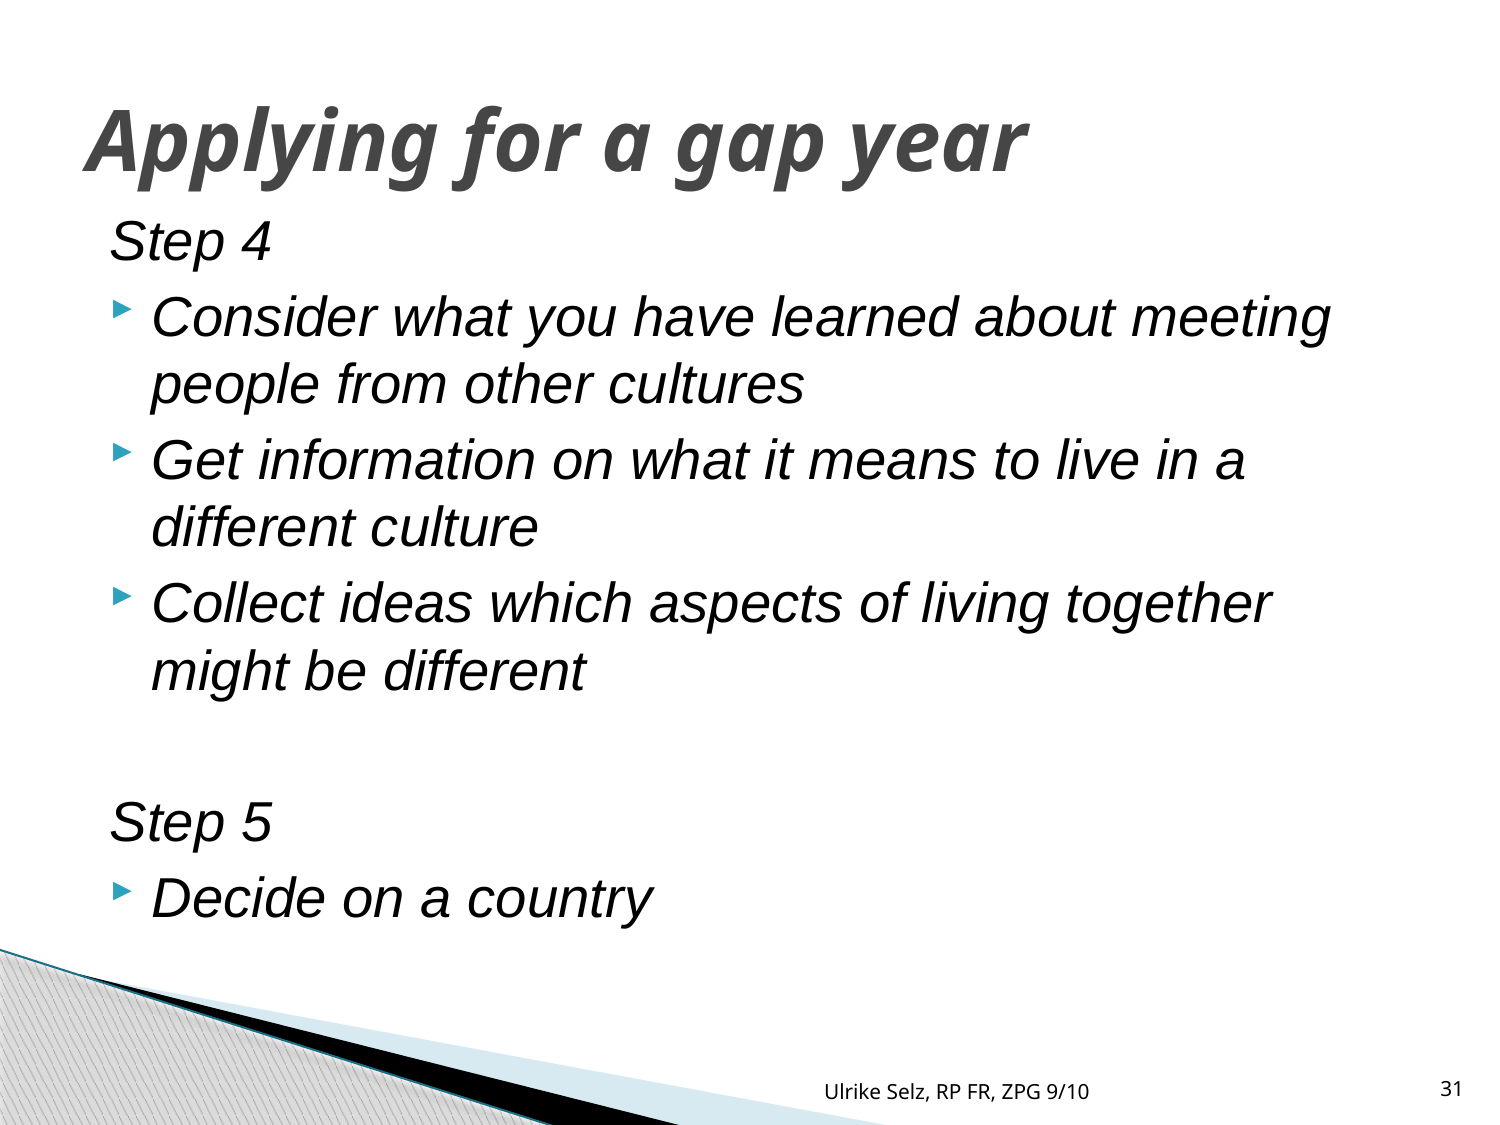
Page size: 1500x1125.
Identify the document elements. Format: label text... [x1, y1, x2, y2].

title Applying for a gap year [72, 43, 1423, 232]
text_box Ulrike Selz, RP FR, ZPG 9/10 [718, 1051, 1105, 1112]
slide_number 31 [1418, 1051, 1479, 1112]
list Step 4 Consider what you have learned about meeting people from other cultures Get information on what it means to live in a different culture Collect ideas which aspects of living together might be different Step 5 Decide on a country [76, 196, 1428, 1012]
